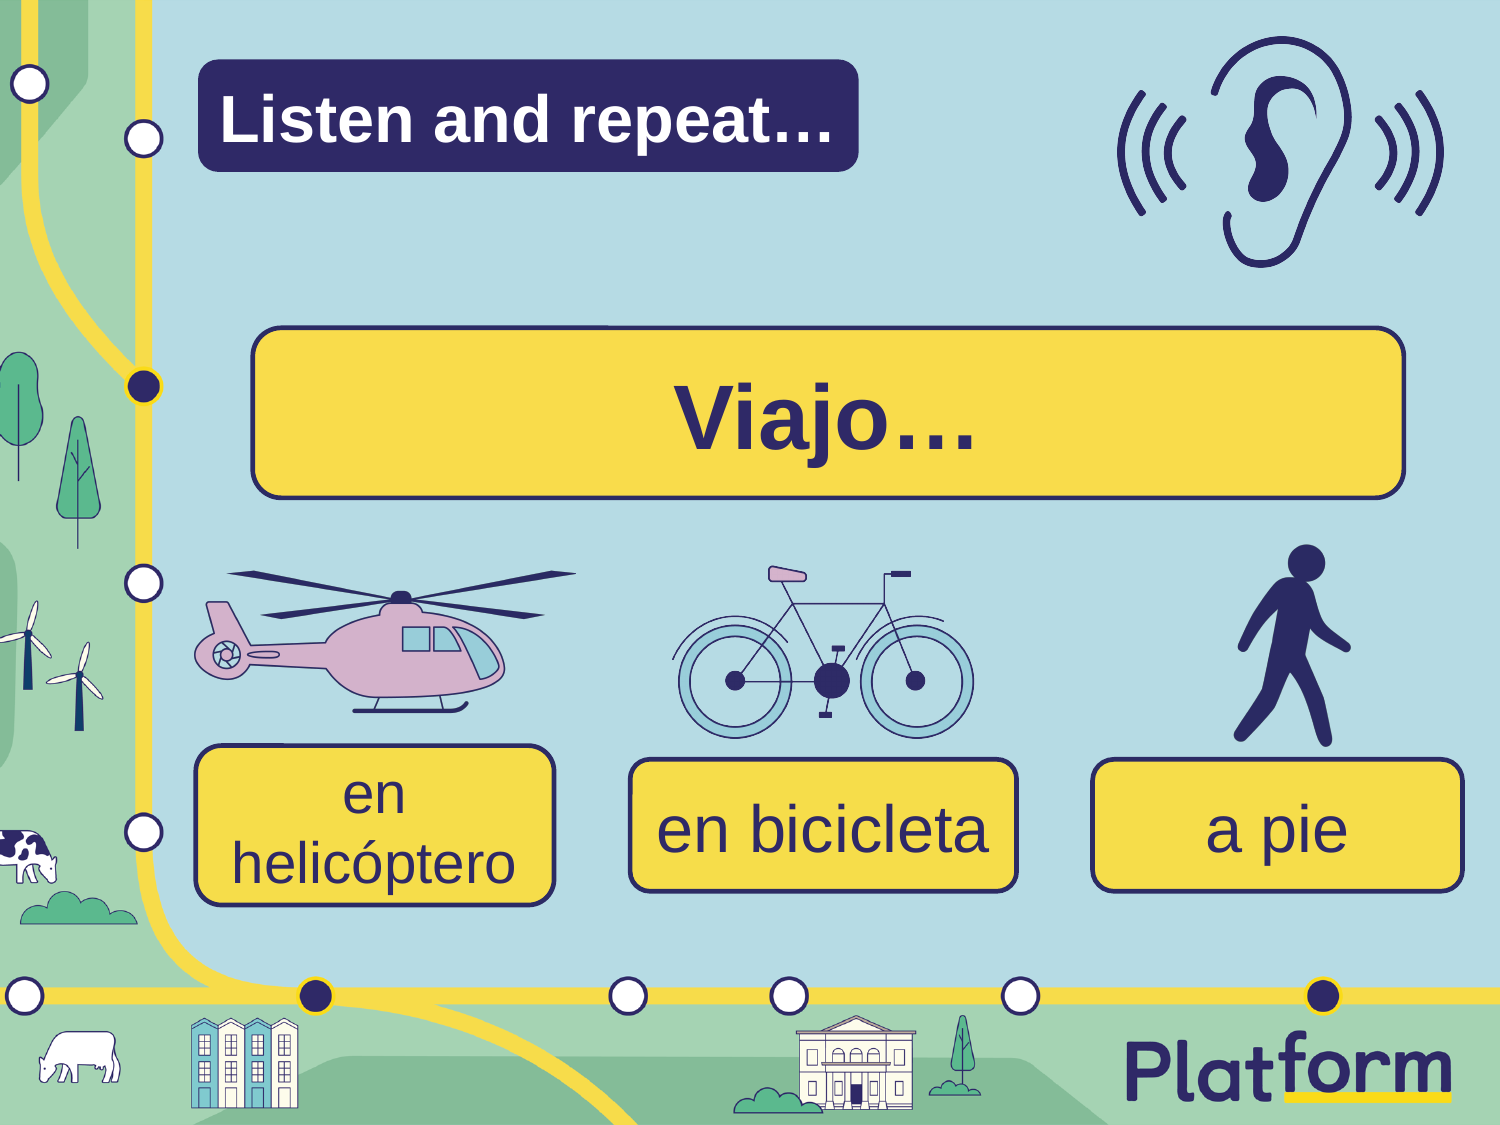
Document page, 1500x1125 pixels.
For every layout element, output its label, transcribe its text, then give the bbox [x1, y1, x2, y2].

text_box Listen and repeat… [198, 59, 859, 172]
picture [0, 0, 1500, 1125]
text_box Viajo… [252, 327, 1404, 498]
text_box en bicicleta [630, 759, 1017, 892]
text_box en helicóptero [195, 745, 555, 906]
text_box a pie [1092, 759, 1463, 892]
